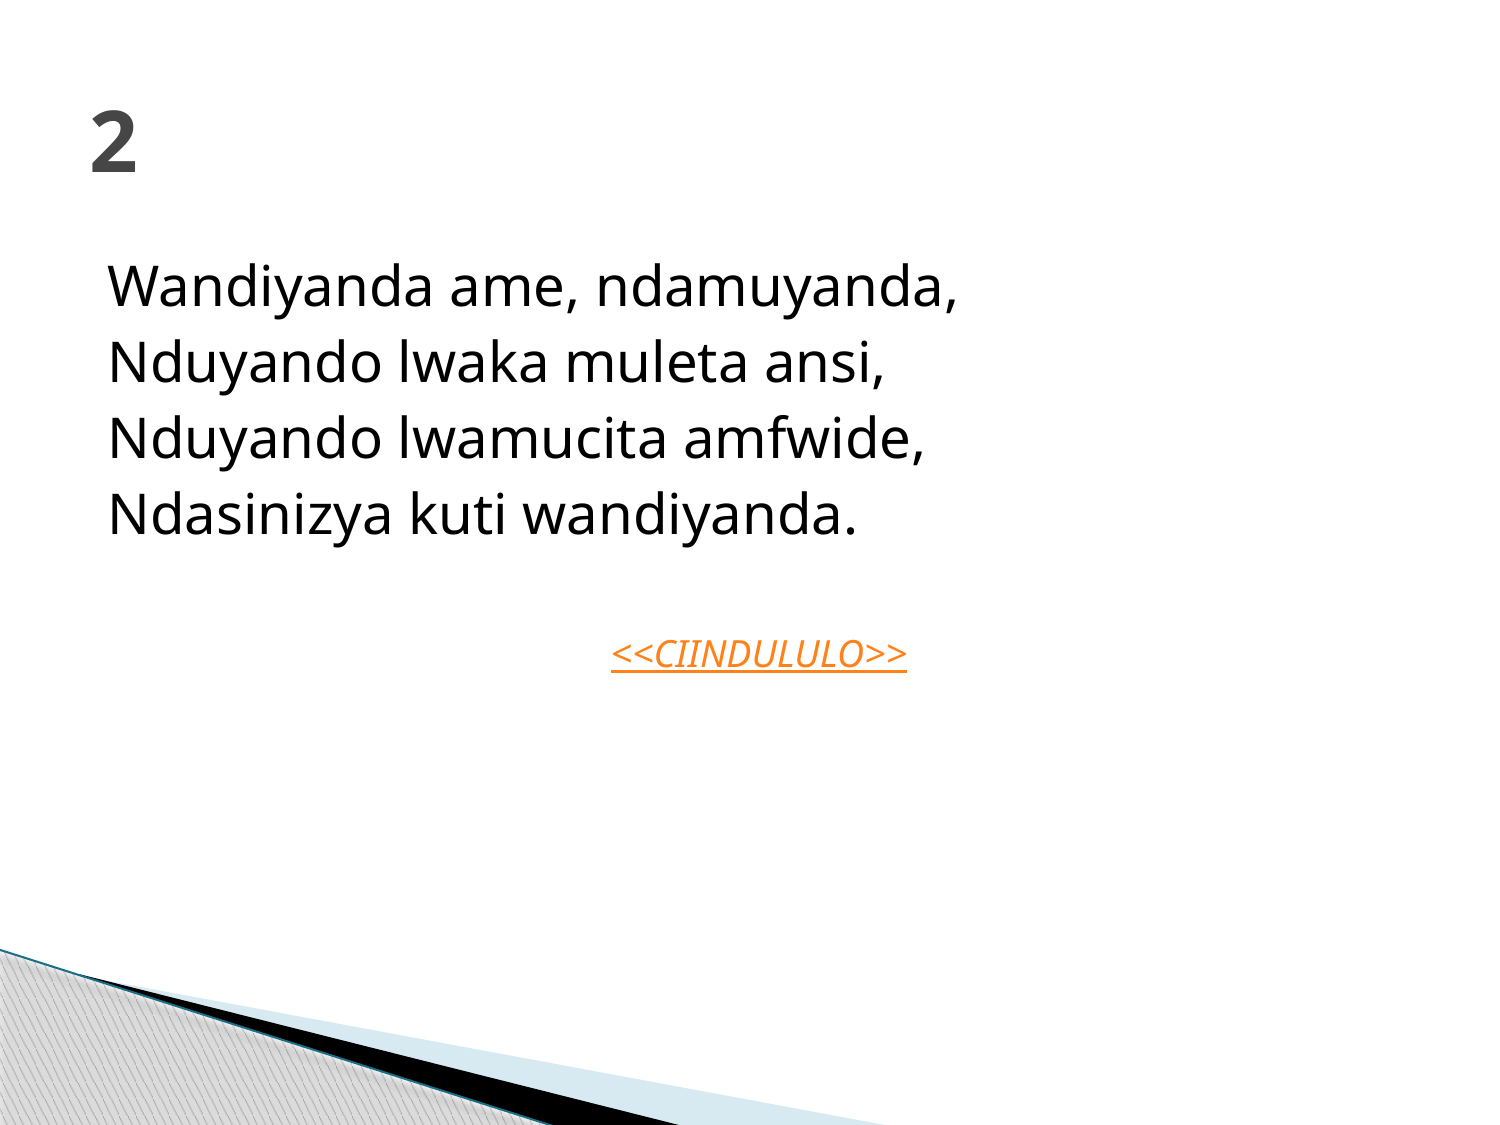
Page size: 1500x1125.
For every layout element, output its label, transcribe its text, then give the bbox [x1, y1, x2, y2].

title 2 [75, 45, 1425, 233]
list Wandiyanda ame, ndamuyanda, Nduyando lwaka muleta ansi, Nduyando lwamucita amfwide, Ndasinizya kuti wandiyanda. <<CIINDULULO>> [75, 243, 1425, 986]
